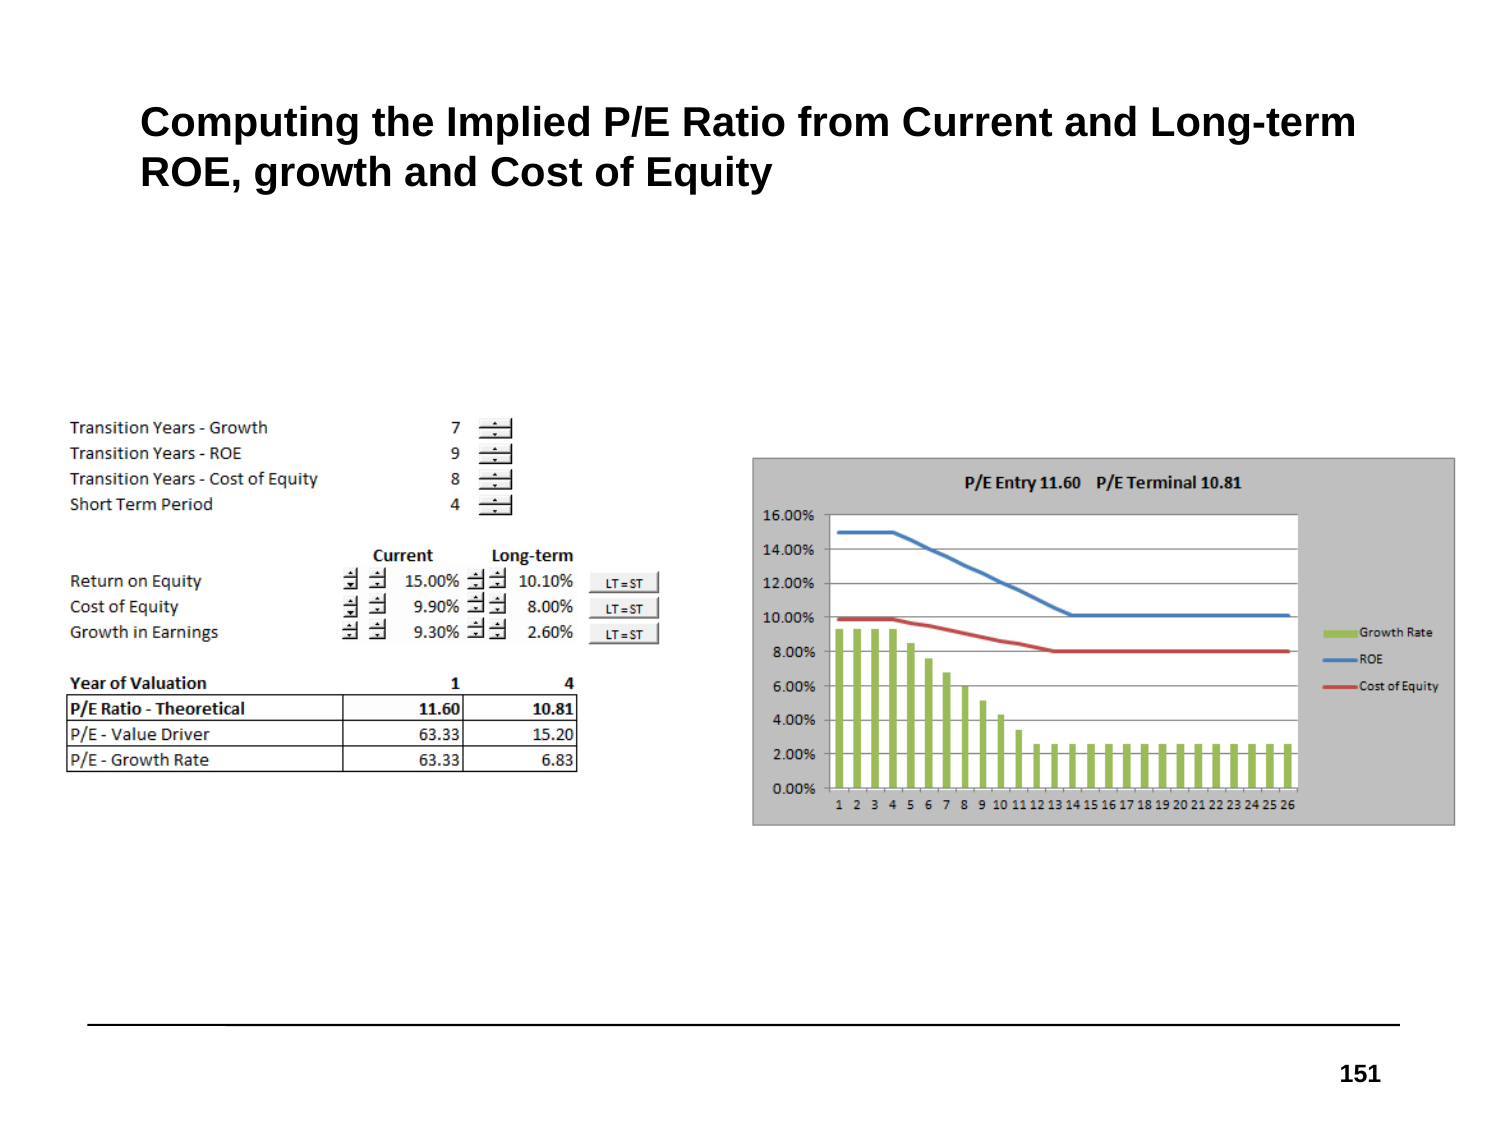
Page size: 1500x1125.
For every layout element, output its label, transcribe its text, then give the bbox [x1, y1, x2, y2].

title Computing the Implied P/E Ratio from Current and Long-term ROE, growth and Cost of Equity [125, 87, 1375, 225]
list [37, 362, 1477, 901]
